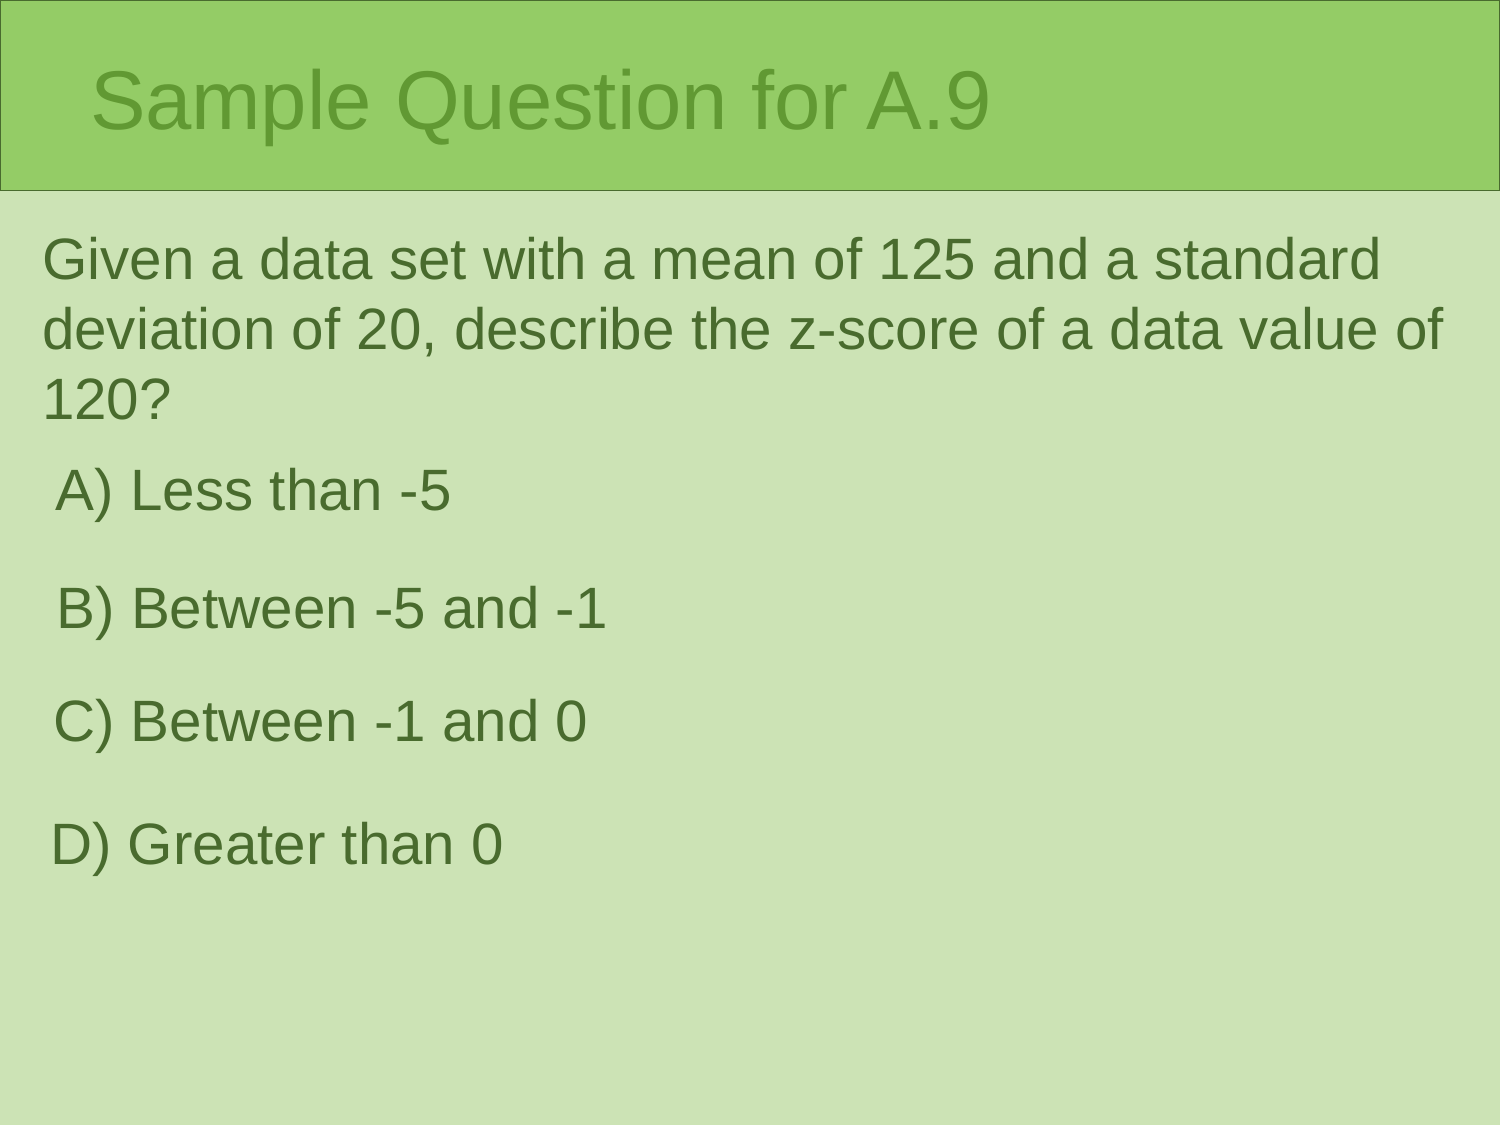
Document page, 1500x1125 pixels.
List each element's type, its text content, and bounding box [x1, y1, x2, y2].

text_box D) Greater than 0 [35, 798, 550, 884]
text_box A) Less than -5 [41, 444, 526, 529]
title Sample Question for A.9 [74, 30, 1406, 162]
text_box Given a data set with a mean of 125 and a standard deviation of 20, describe the z-score of a data value of 120? [27, 214, 1500, 439]
text_box C) Between -1 and 0 [38, 676, 614, 761]
text_box B) Between -5 and -1 [42, 562, 696, 648]
